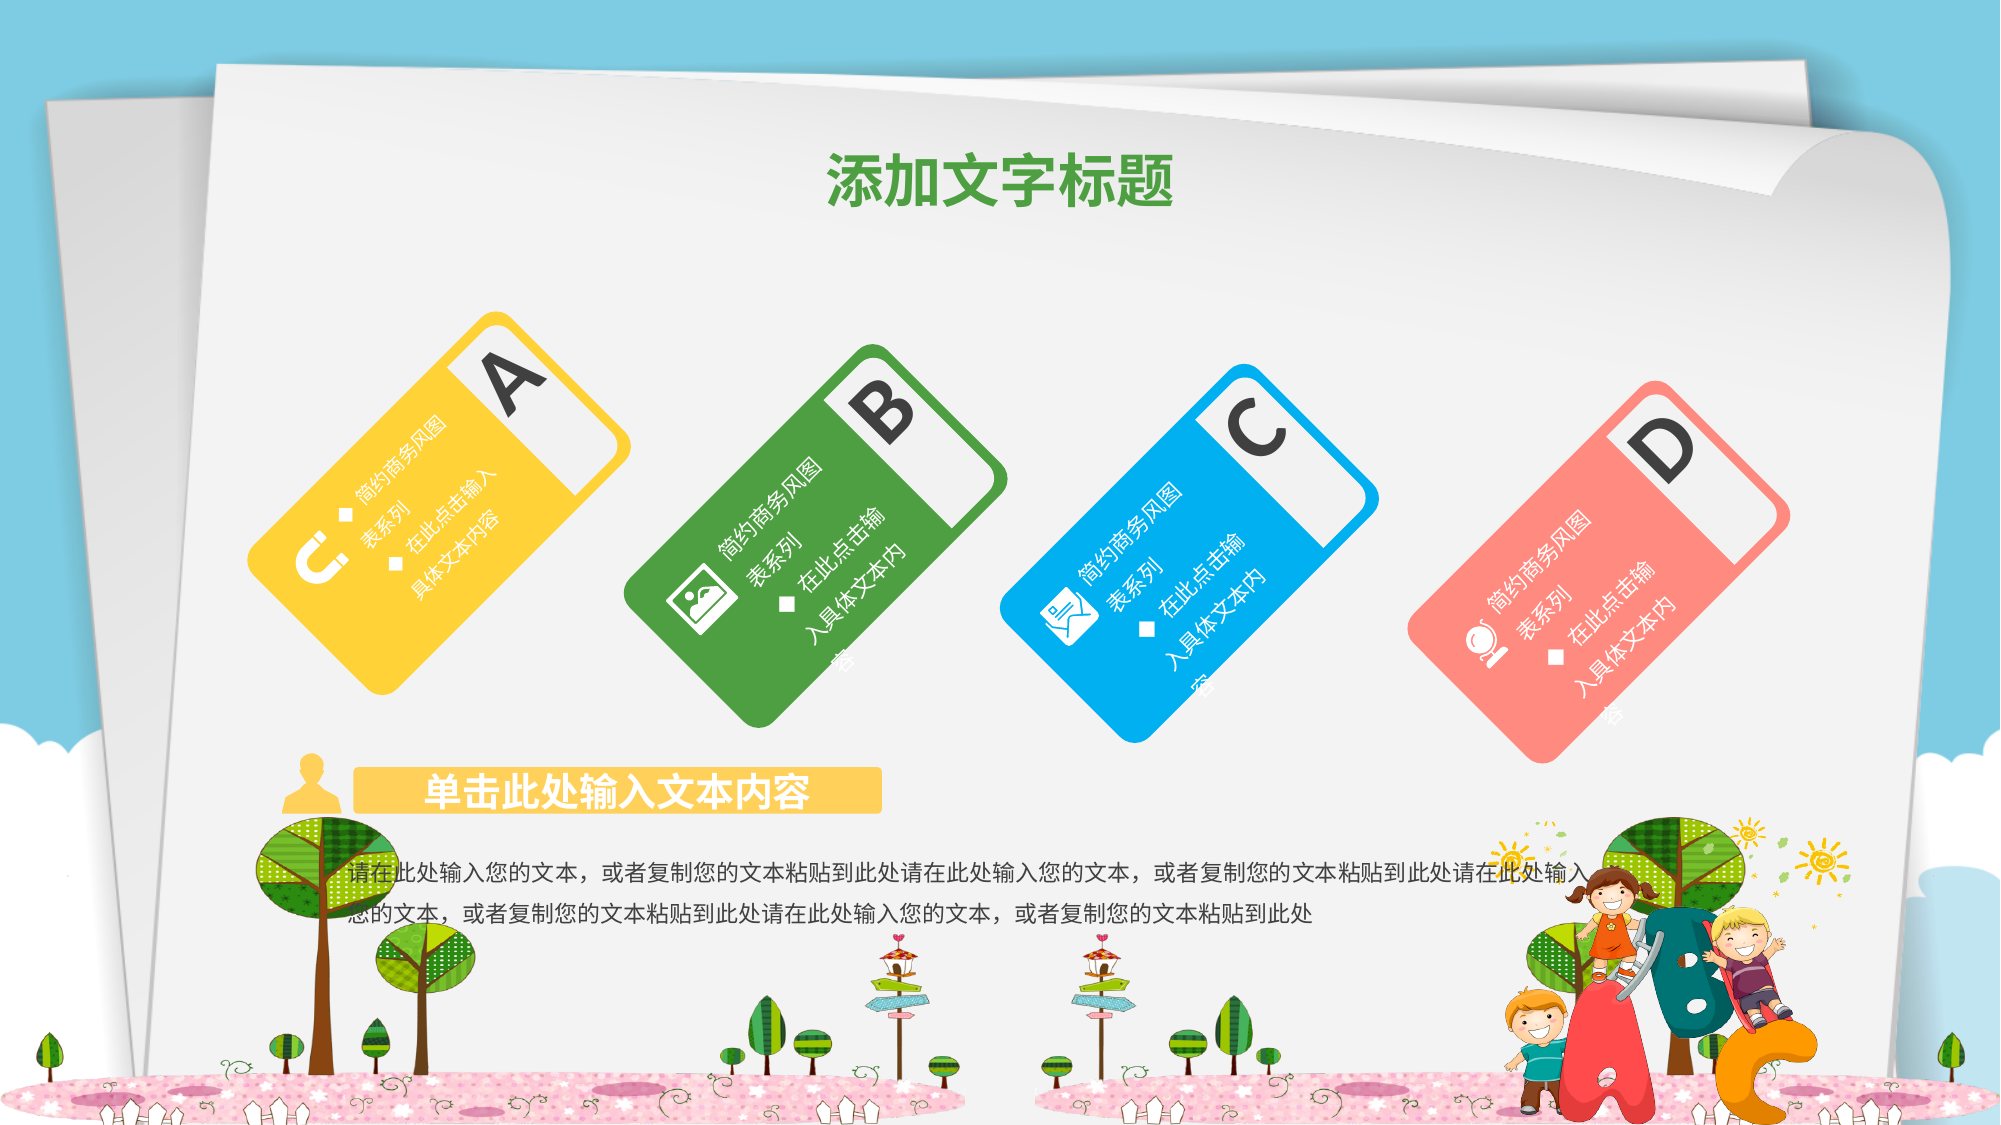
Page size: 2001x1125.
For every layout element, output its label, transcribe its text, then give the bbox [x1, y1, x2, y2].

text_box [282, 750, 882, 814]
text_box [1417, 383, 1781, 674]
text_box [633, 346, 998, 638]
picture [0, 0, 2000, 1125]
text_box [1010, 366, 1369, 655]
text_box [257, 314, 622, 605]
text_box 请在此处输入您的文本，或者复制您的文本粘贴到此处请在此处输入您的文本，或者复制您的文本粘贴到此处请在此处输入您的文本，或者复制您的文本粘贴到此处请在此处输入您的文本，或者复制您的文本粘贴到此处 [333, 837, 1607, 934]
text_box 添加文字标题 [249, 132, 1750, 236]
